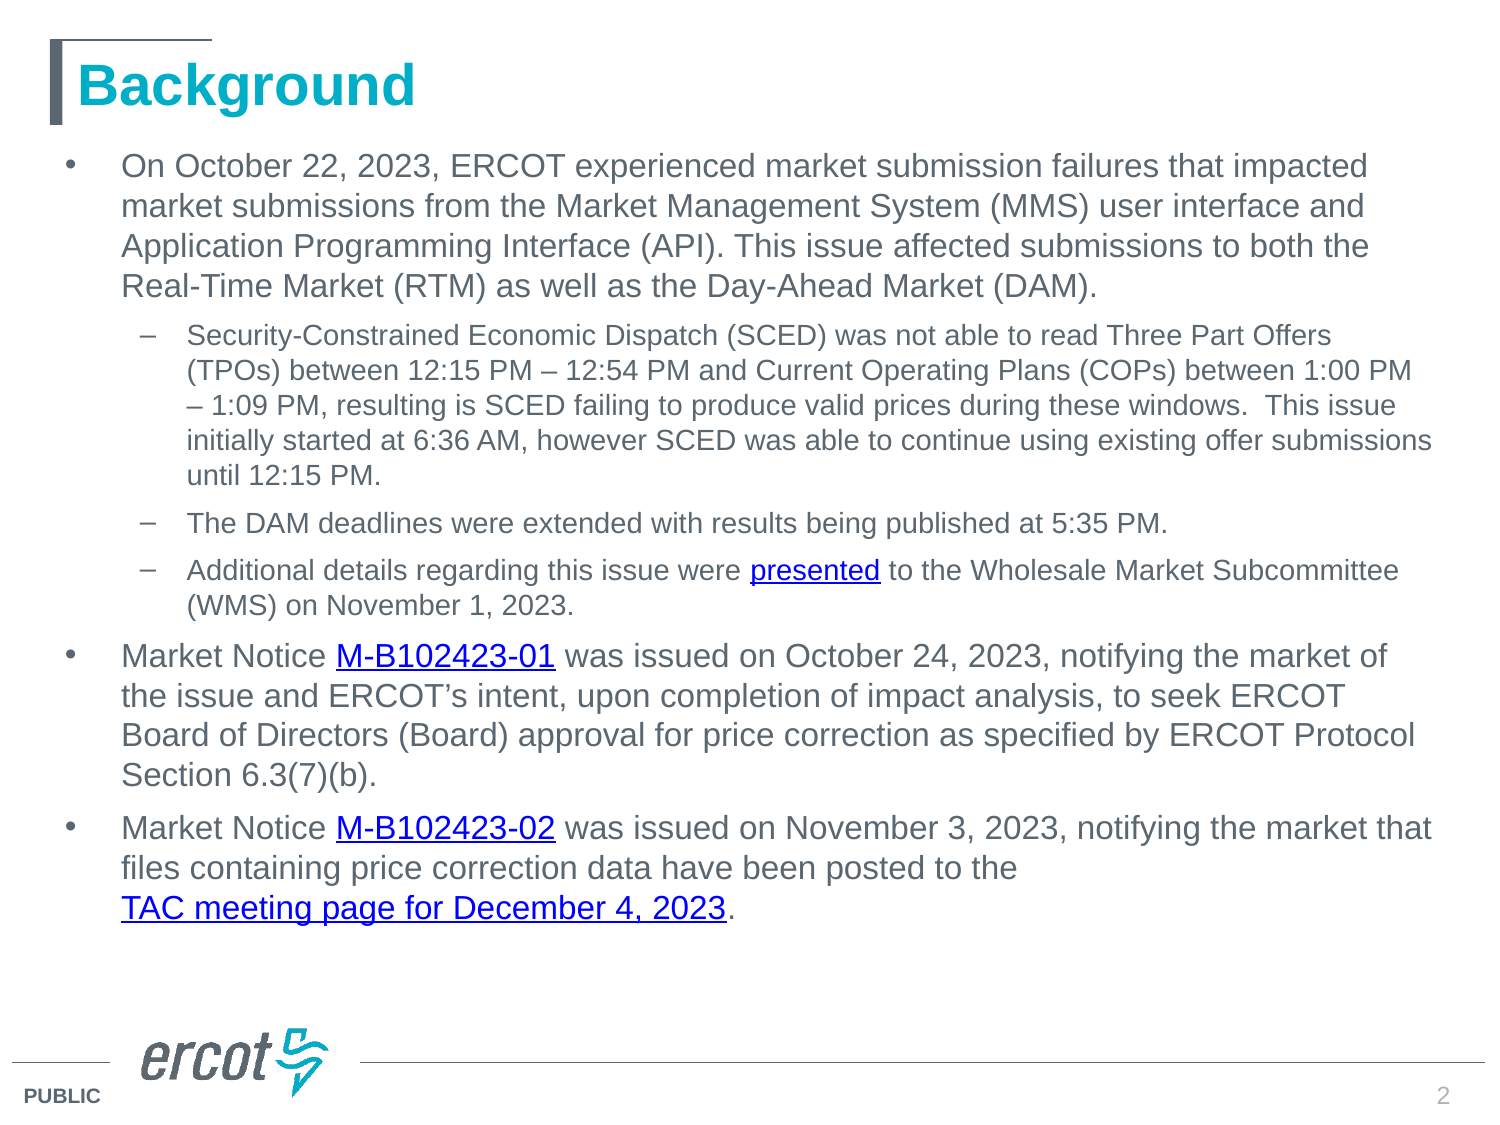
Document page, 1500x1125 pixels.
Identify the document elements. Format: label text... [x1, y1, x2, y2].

slide_number 2 [1400, 1076, 1488, 1113]
list On October 22, 2023, ERCOT experienced market submission failures that impacted market submissions from the Market Management System (MMS) user interface and Application Programming Interface (API). This issue affected submissions to both the Real-Time Market (RTM) as well as the Day-Ahead Market (DAM). Security-Constrained Economic Dispatch (SCED) was not able to read Three Part Offers (TPOs) between 12:15 PM – 12:54 PM and Current Operating Plans (COPs) between 1:00 PM – 1:09 PM, resulting is SCED failing to produce valid prices during these windows. This issue initially started at 6:36 AM, however SCED was able to continue using existing offer submissions until 12:15 PM. The DAM deadlines were extended with results being published at 5:35 PM. Additional details regarding this issue were presented to the Wholesale Market Subcommittee (WMS) on November 1, 2023. Market Notice M-B102423-01 was issued on October 24, 2023, notifying the market of the issue and ERCOT’s intent, upon completion of impact analysis, to seek ERCOT Board of Directors (Board) approval for price correction as specified by ERCOT Protocol Section 6.3(7)(b). Market Notice M-B102423-02 was issued on November 3, 2023, notifying the market that files containing price correction data have been posted to the TAC meeting page for December 4, 2023. [50, 136, 1450, 937]
title Background [62, 39, 1450, 125]
picture [137, 1024, 332, 1100]
